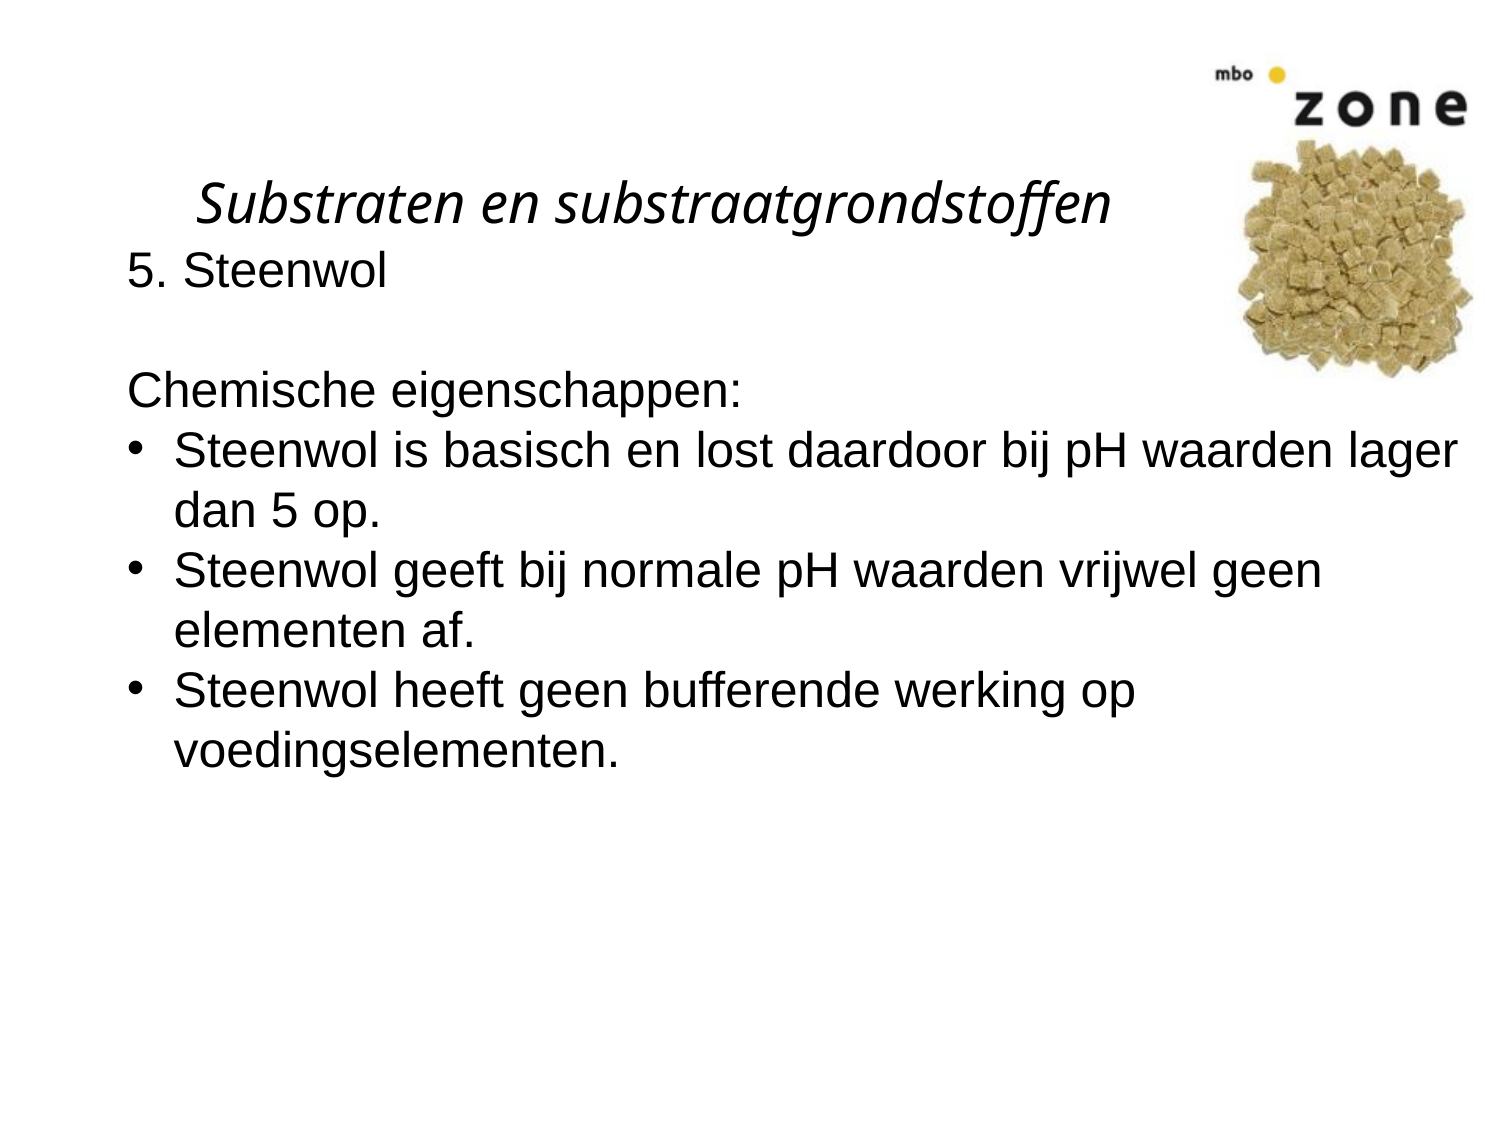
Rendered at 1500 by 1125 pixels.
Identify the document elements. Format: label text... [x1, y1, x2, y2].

title Substraten en substraatgrondstoffen [112, 101, 1199, 230]
picture [1198, 23, 1489, 383]
text_box 5. Steenwol Chemische eigenschappen: Steenwol is basisch en lost daardoor bij pH waarden lager dan 5 op. Steenwol geeft bij normale pH waarden vrijwel geen elementen af. Steenwol heeft geen bufferende werking op voedingselementen. [112, 230, 1500, 1120]
